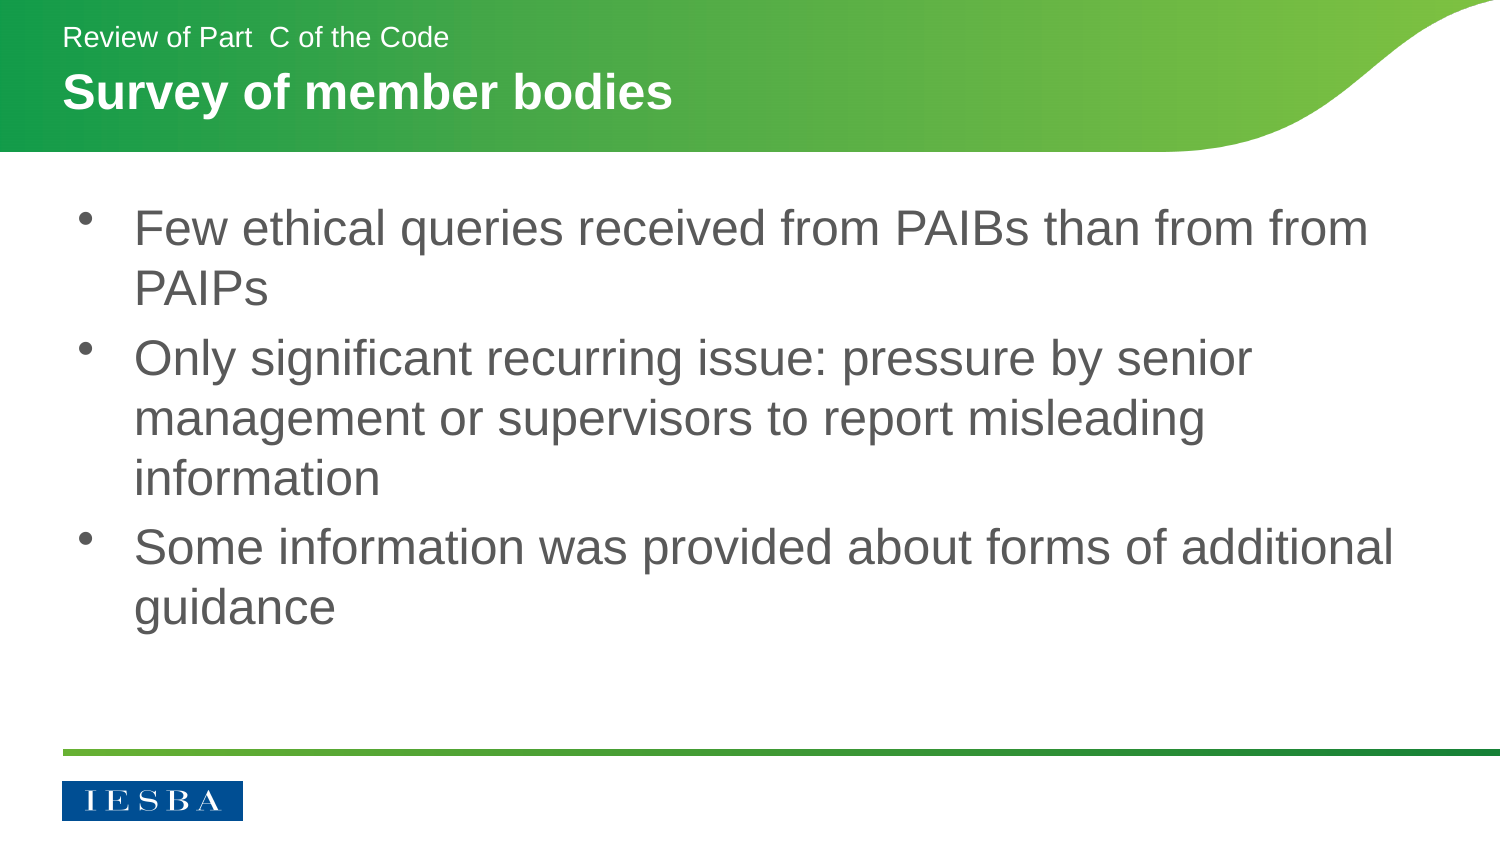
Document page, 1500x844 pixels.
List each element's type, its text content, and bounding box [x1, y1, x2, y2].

title Survey of member bodies [62, 56, 1300, 122]
picture [0, 0, 1497, 152]
list Few ethical queries received from PAIBs than from from PAIPs Only significant recurring issue: pressure by senior management or supervisors to report misleading information Some information was provided about forms of additional guidance [62, 187, 1450, 694]
subtitle Review of Part C of the Code [62, 18, 500, 47]
picture [62, 781, 243, 821]
